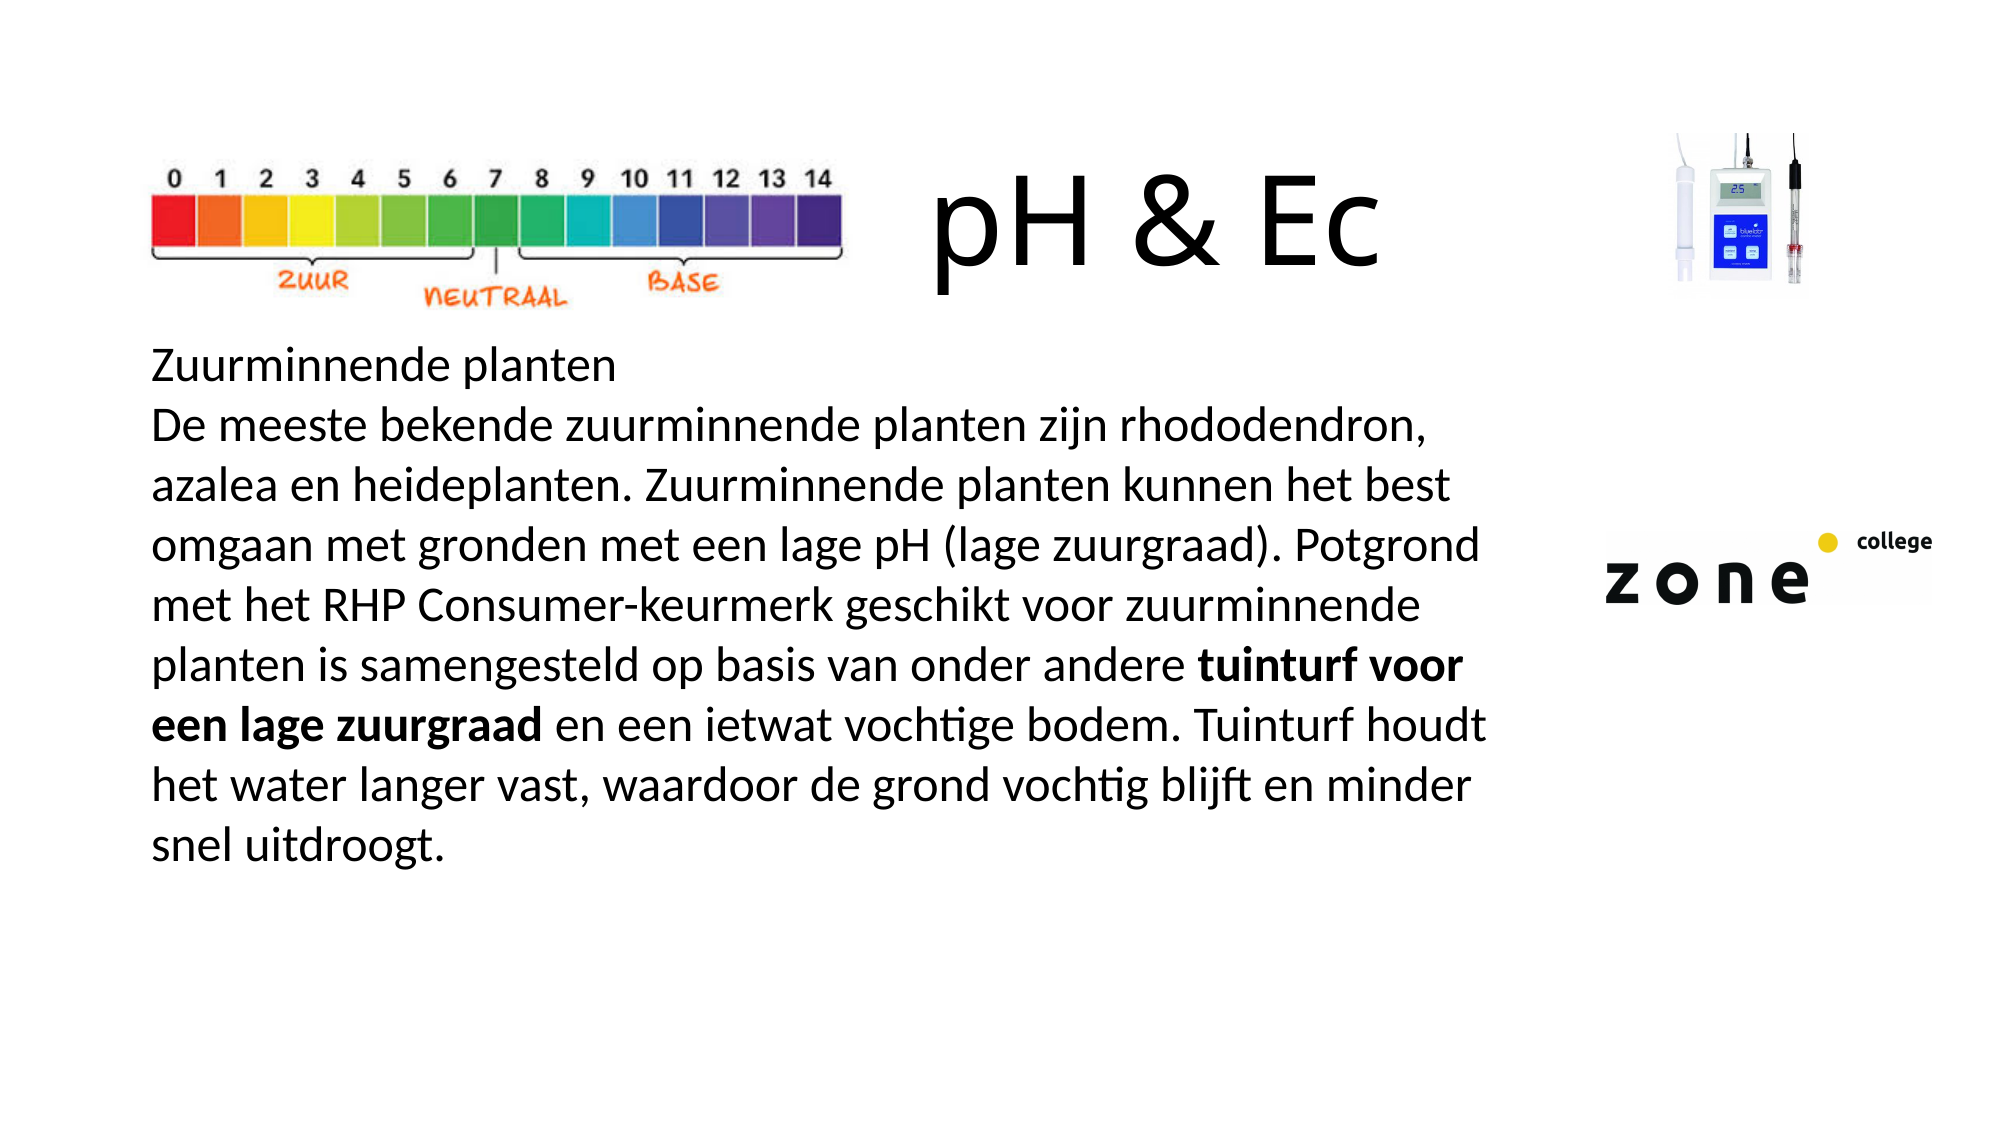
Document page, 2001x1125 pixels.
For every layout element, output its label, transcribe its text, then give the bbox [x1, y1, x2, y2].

picture [1654, 133, 1821, 299]
text_box pH & Ec [912, 133, 1399, 298]
picture [136, 147, 860, 318]
picture [1606, 531, 1932, 605]
text_box Zuurminnende planten De meeste bekende zuurminnende planten zijn rhododendron, azalea en heideplanten. Zuurminnende planten kunnen het best omgaan met gronden met een lage pH (lage zuurgraad). Potgrond met het RHP Consumer-keurmerk geschikt voor zuurminnende planten is samengesteld op basis van onder andere tuinturf voor een lage zuurgraad en een ietwat vochtige bodem. Tuinturf houdt het water langer vast, waardoor de grond vochtig blijft en minder snel uitdroogt. [136, 324, 1513, 880]
